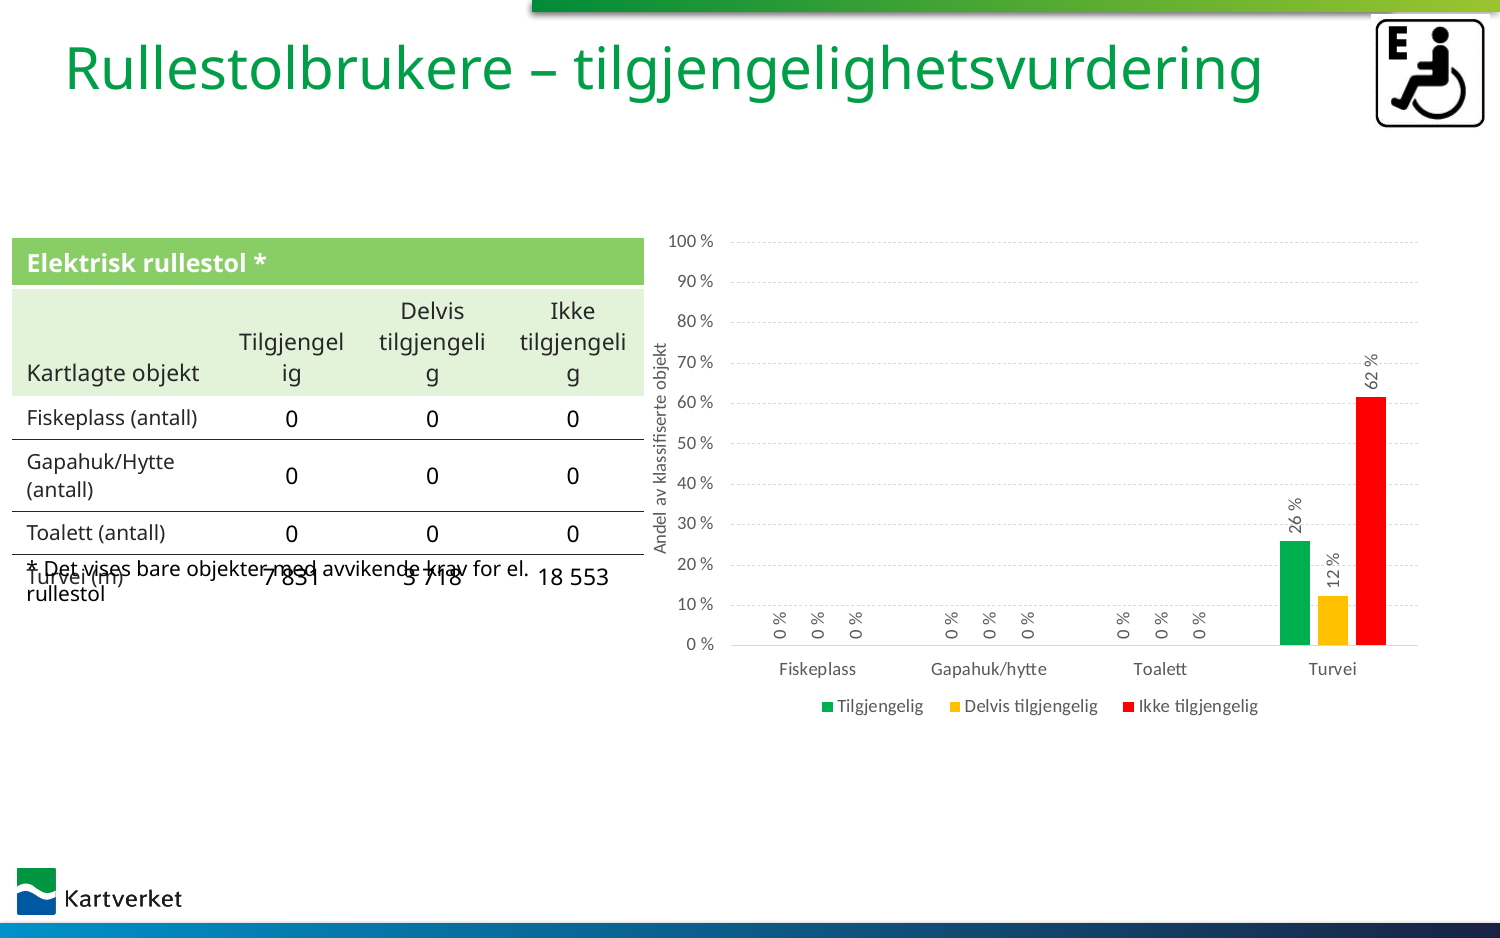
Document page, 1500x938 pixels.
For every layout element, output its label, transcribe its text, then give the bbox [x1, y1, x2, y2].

table_cell 18 553 [597, 555, 638, 598]
table_cell Gapahuk/Hytte (antall) [12, 440, 222, 511]
picture [643, 218, 1429, 728]
table_cell Toalett (antall) [12, 512, 222, 548]
table_cell 0 [222, 512, 362, 548]
table_cell 0 [503, 440, 638, 511]
table_cell Kartlagte objekt [12, 289, 222, 396]
table_cell Tilgjengelig [222, 289, 362, 396]
text_box Rullestolbrukere – tilgjengelighetsvurdering [49, 12, 1372, 109]
table_cell 0 [222, 396, 362, 439]
table_cell Ikke tilgjengelig [503, 289, 638, 396]
table_cell 0 [503, 396, 638, 439]
table_cell 0 [222, 440, 362, 511]
text_box * Det vises bare objekter med avvikende krav for el. rullestol [11, 548, 597, 613]
table_cell Delvis tilgjengelig [362, 289, 503, 396]
table_cell 0 [362, 396, 503, 439]
table_cell 0 [362, 512, 503, 548]
table_cell 0 [362, 440, 503, 511]
table_cell 0 [503, 512, 638, 554]
table_header Elektrisk rullestol * [12, 238, 638, 285]
table_cell Fiskeplass (antall) [12, 396, 222, 439]
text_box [1371, 13, 1491, 133]
